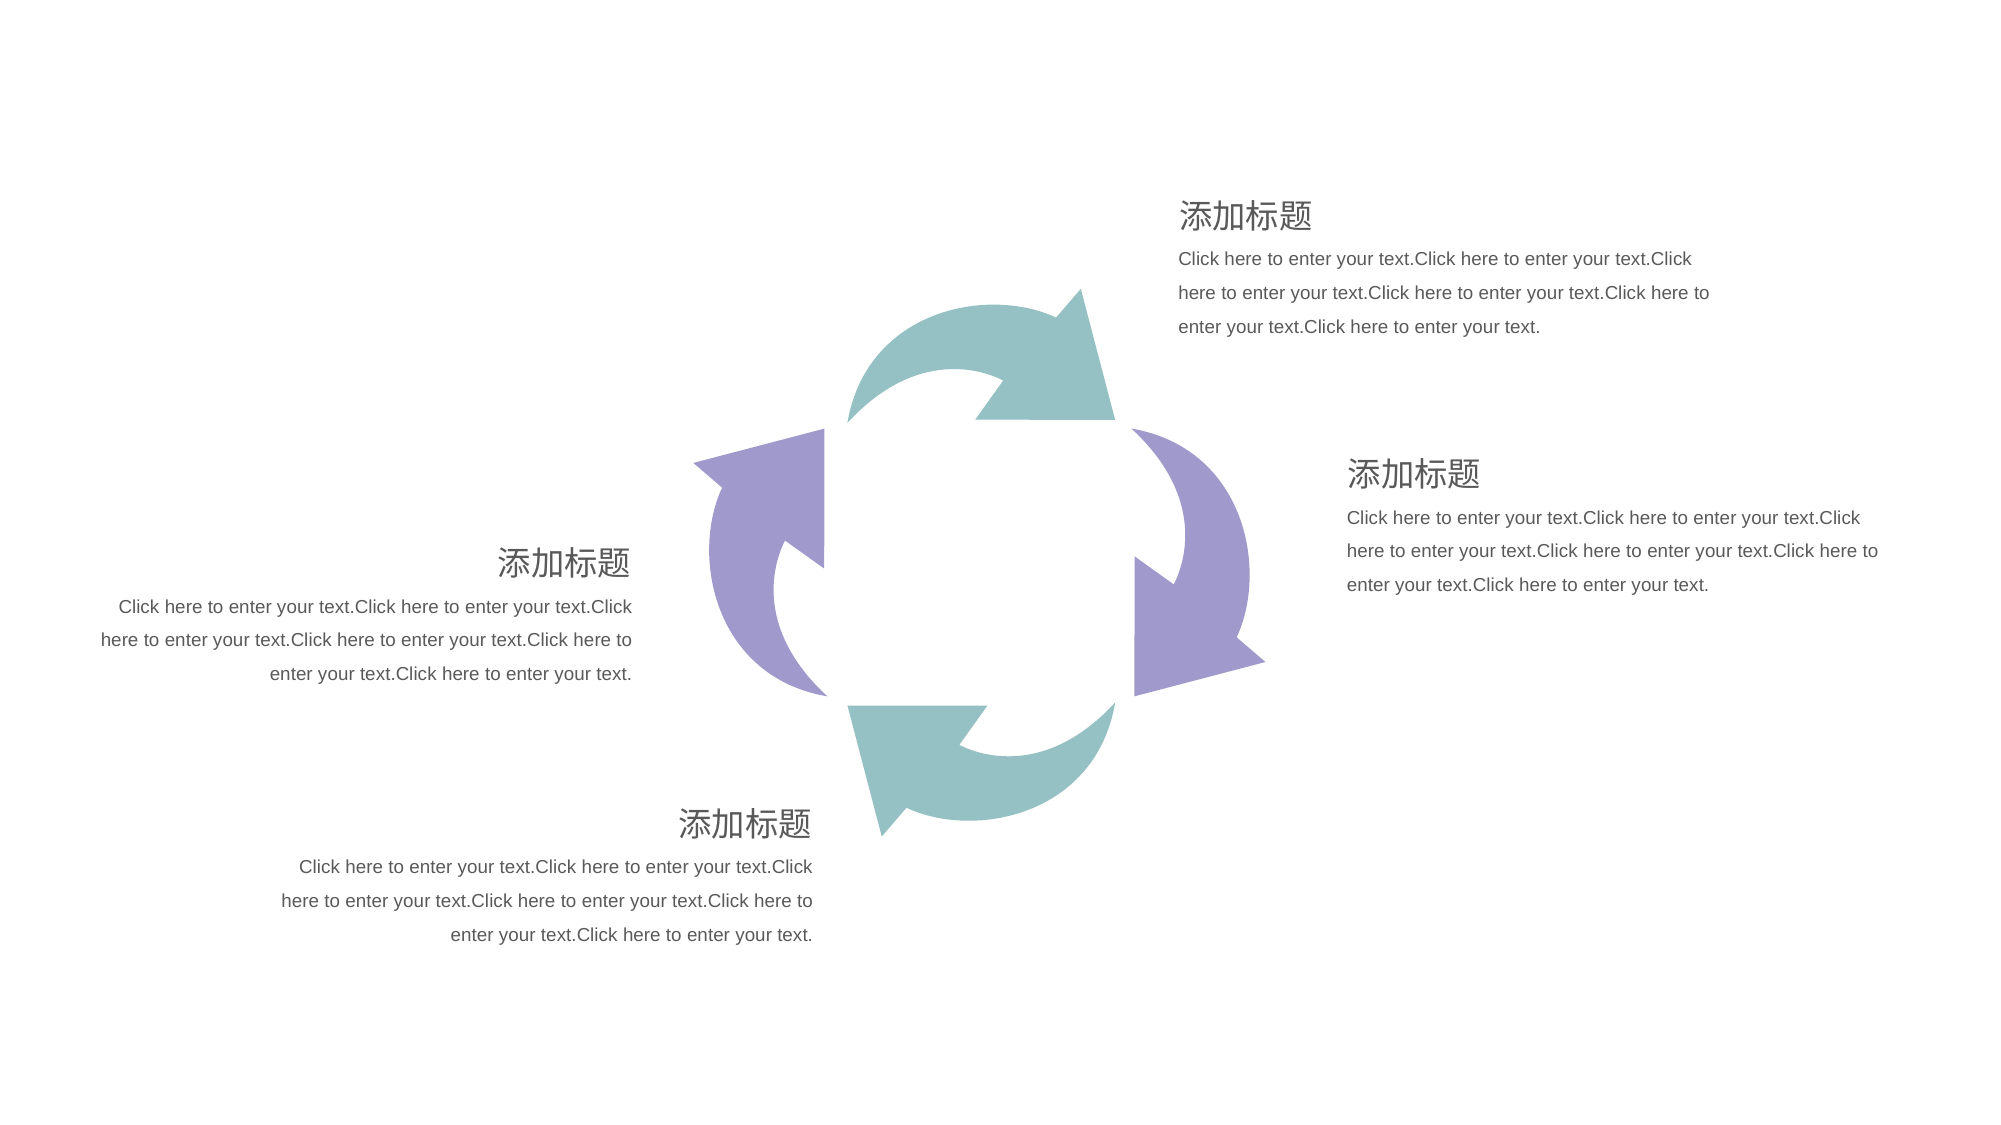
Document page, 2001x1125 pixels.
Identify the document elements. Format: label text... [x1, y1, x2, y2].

text_box 添加标题 [1333, 445, 1496, 486]
text_box Click here to enter your text.Click here to enter your text.Click here to enter your text.Click here to enter your text.Click here to enter your text.Click here to enter your text. [1332, 486, 1915, 603]
text_box [845, 286, 1117, 427]
text_box [846, 699, 1117, 839]
text_box 添加标题 [663, 795, 827, 836]
text_box [691, 427, 831, 699]
text_box Click here to enter your text.Click here to enter your text.Click here to enter your text.Click here to enter your text.Click here to enter your text.Click here to enter your text. [244, 836, 828, 953]
text_box 添加标题 [1164, 187, 1328, 228]
text_box [1128, 426, 1268, 698]
text_box 添加标题 [482, 534, 646, 575]
text_box Click here to enter your text.Click here to enter your text.Click here to enter your text.Click here to enter your text.Click here to enter your text.Click here to enter your text. [1163, 228, 1747, 345]
text_box Click here to enter your text.Click here to enter your text.Click here to enter your text.Click here to enter your text.Click here to enter your text.Click here to enter your text. [64, 575, 647, 692]
